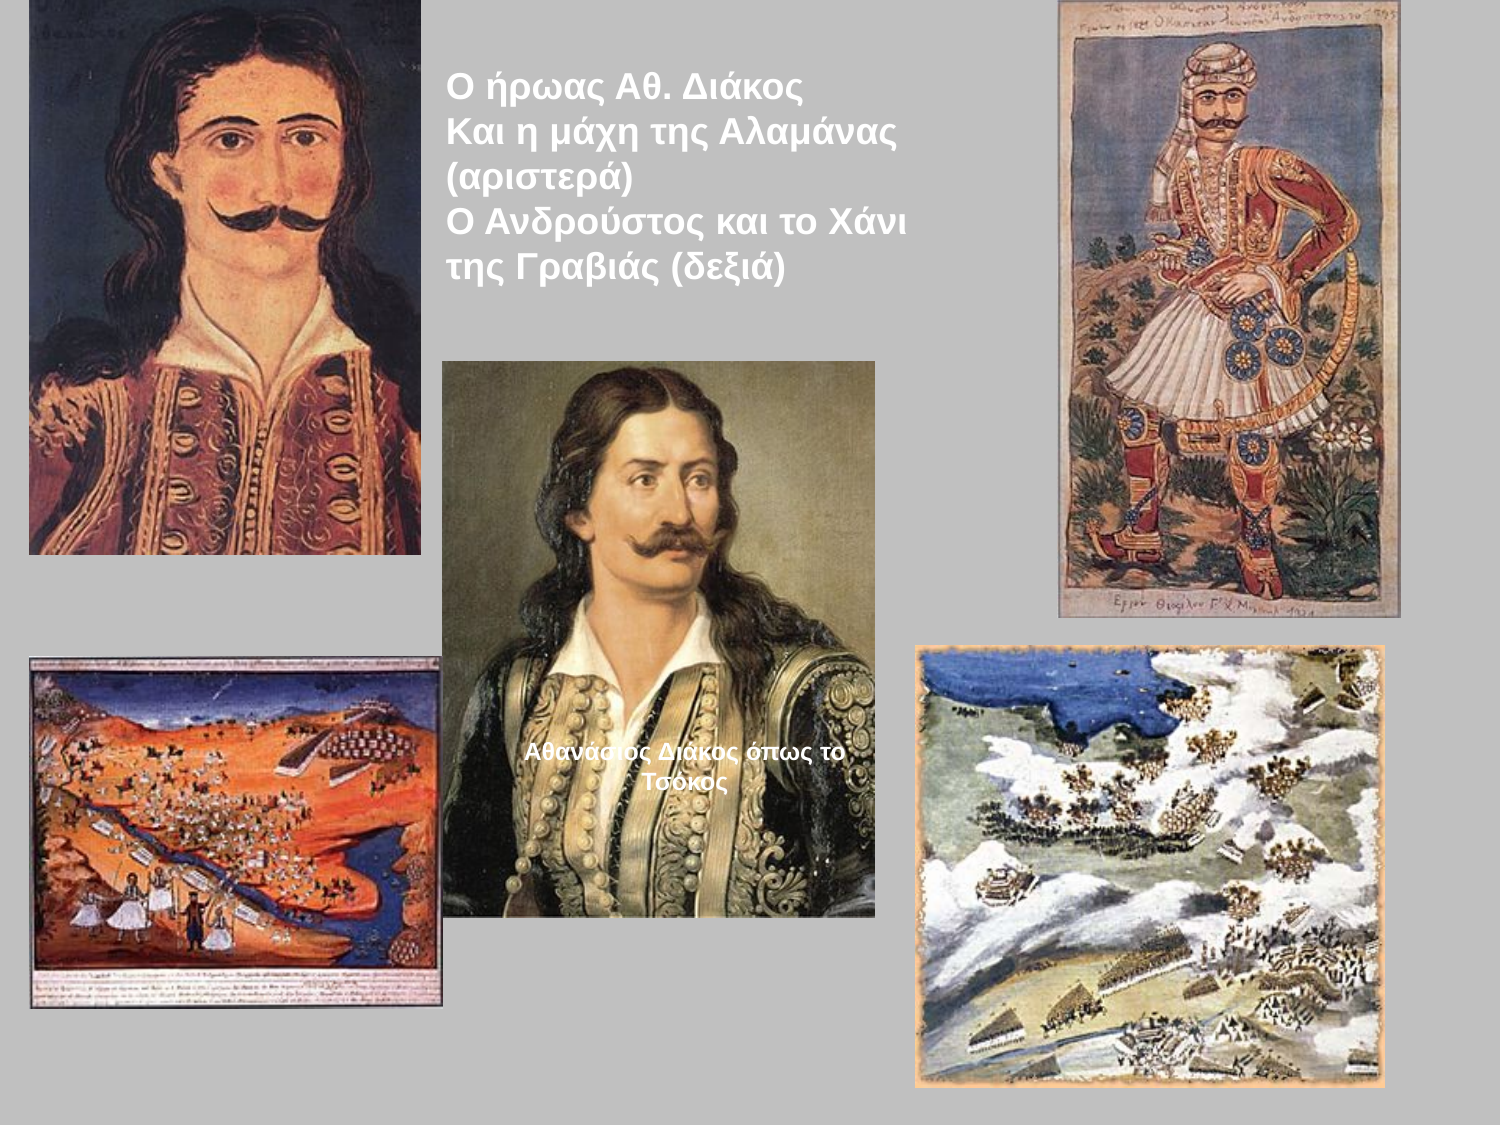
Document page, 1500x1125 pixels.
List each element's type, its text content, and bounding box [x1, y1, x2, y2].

picture [29, 0, 421, 555]
picture [915, 644, 1385, 1088]
picture [1056, 0, 1401, 618]
text_box Ο ήρωας Αθ. Διάκος Και η μάχη της Αλαμάνας (αριστερά) Ο Ανδρούστος και το Χάνι της Γραβιάς (δεξιά) [430, 54, 975, 295]
picture [29, 361, 876, 1009]
